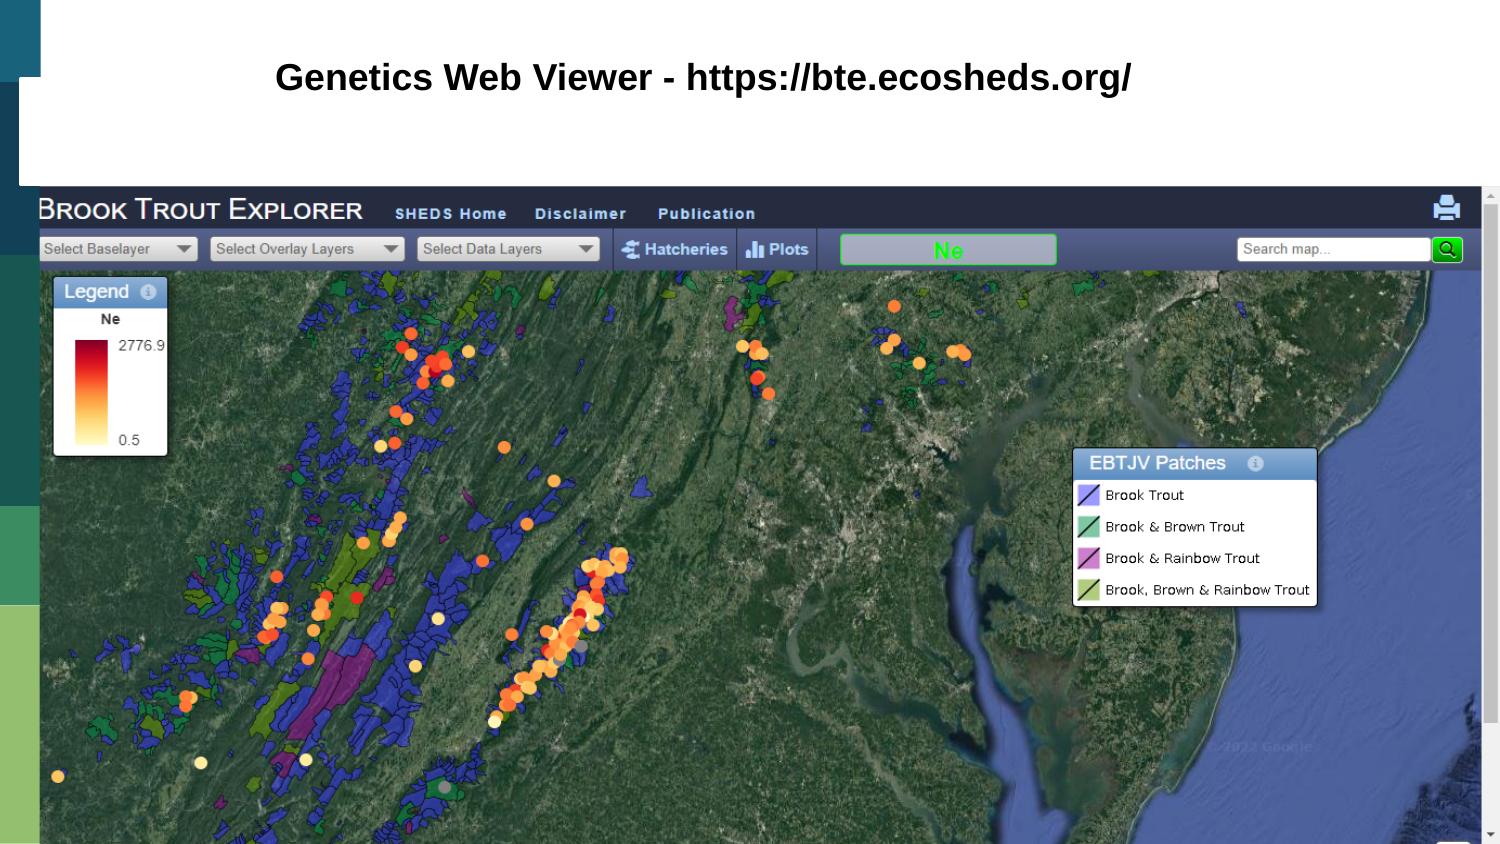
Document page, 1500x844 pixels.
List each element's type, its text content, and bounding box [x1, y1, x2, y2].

text_box Genetics Web Viewer - https://bte.ecosheds.org/ [249, 45, 1223, 77]
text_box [20, 78, 1500, 844]
